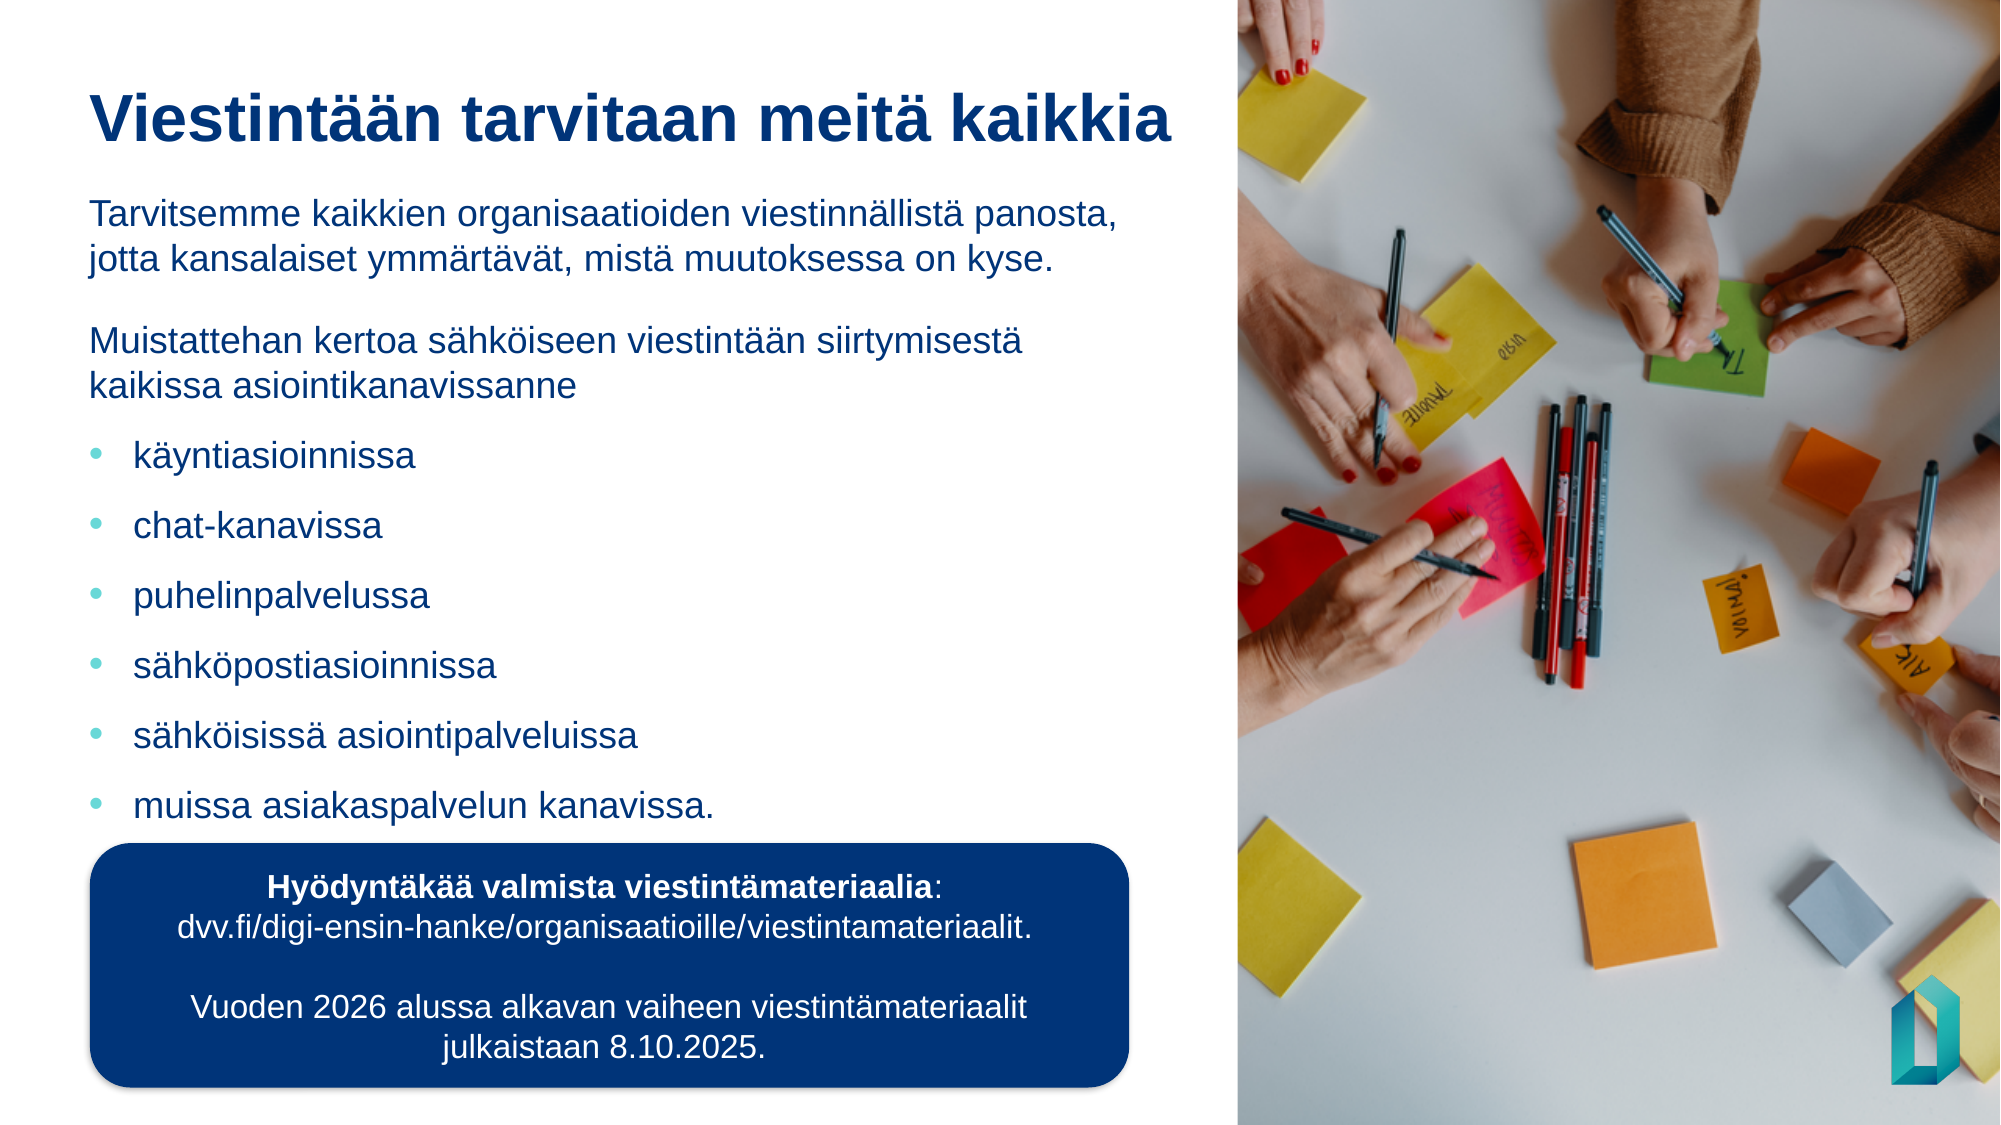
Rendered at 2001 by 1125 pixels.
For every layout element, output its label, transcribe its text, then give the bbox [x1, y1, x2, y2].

text_box Hyödyntäkää valmista viestintämateriaalia: dvv.fi/digi-ensin-hanke/organisaatioille/viestintamateriaalit. Vuoden 2026 alussa alkavan vaiheen viestintämateriaalit julkaistaan 8.10.2025. [89, 842, 1130, 1089]
title Viestintään tarvitaan meitä kaikkia [74, 37, 1232, 163]
picture [1237, 0, 2000, 1125]
text_box Tarvitsemme kaikkien organisaatioiden viestinnällistä panosta, jotta kansalaiset ymmärtävät, mistä muutoksessa on kyse. Muistattehan kertoa sähköiseen viestintään siirtymisestä kaikissa asiointikanavissanne käyntiasioinnissa chat-kanavissa puhelinpalvelussa sähköpostiasioinnissa sähköisissä asiointipalveluissa muissa asiakaspalvelun kanavissa. [74, 181, 1173, 863]
